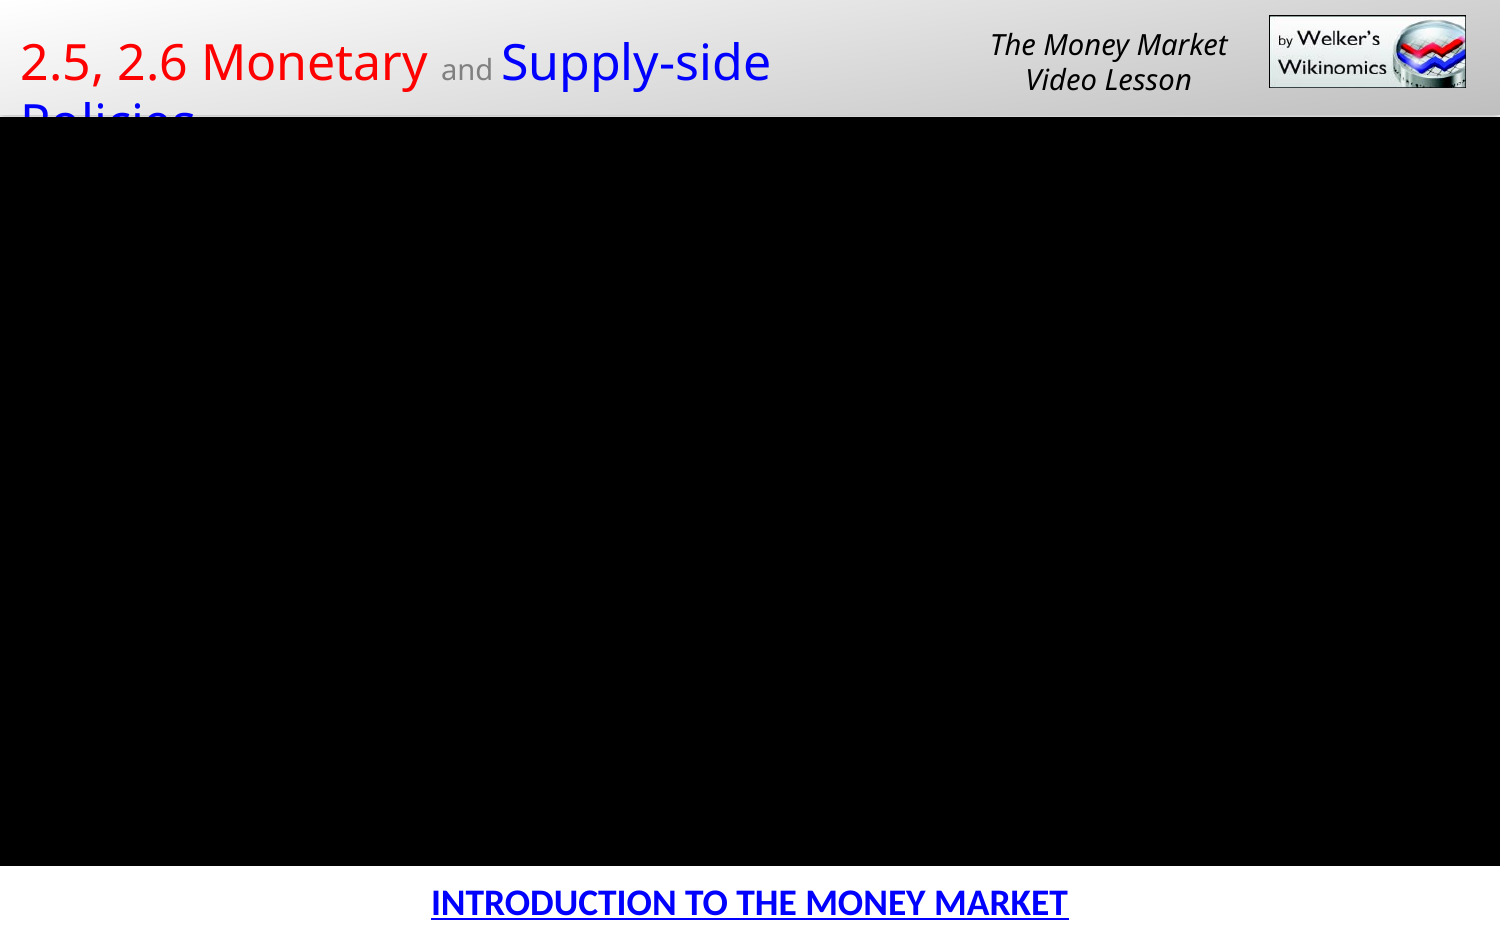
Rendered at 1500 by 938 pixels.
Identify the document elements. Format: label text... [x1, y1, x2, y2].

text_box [0, 115, 1500, 867]
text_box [0, 0, 1500, 115]
text_box INTRODUCTION TO THE MONEY MARKET [416, 876, 1084, 931]
